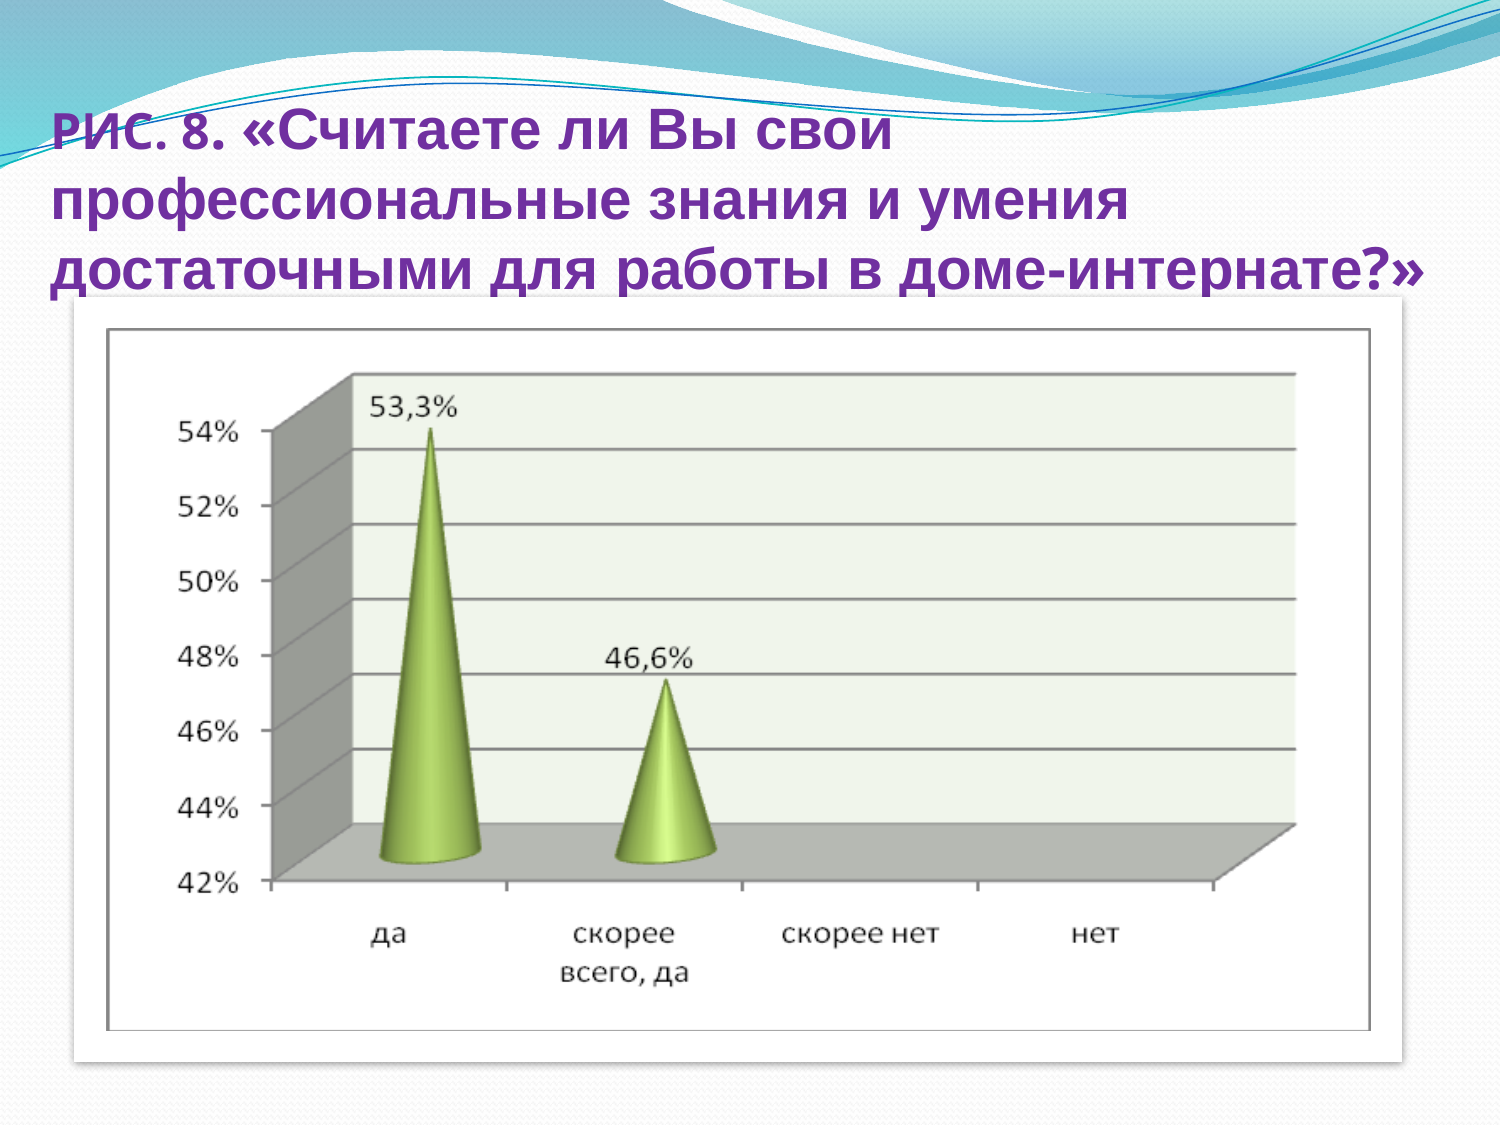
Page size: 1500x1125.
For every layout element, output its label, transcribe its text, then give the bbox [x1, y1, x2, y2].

picture [105, 327, 1372, 1032]
text_box Рис. 8. «Считаете ли Вы свои профессиональные знания и умения достаточными для работы в доме-интернате?» [35, 83, 1500, 429]
